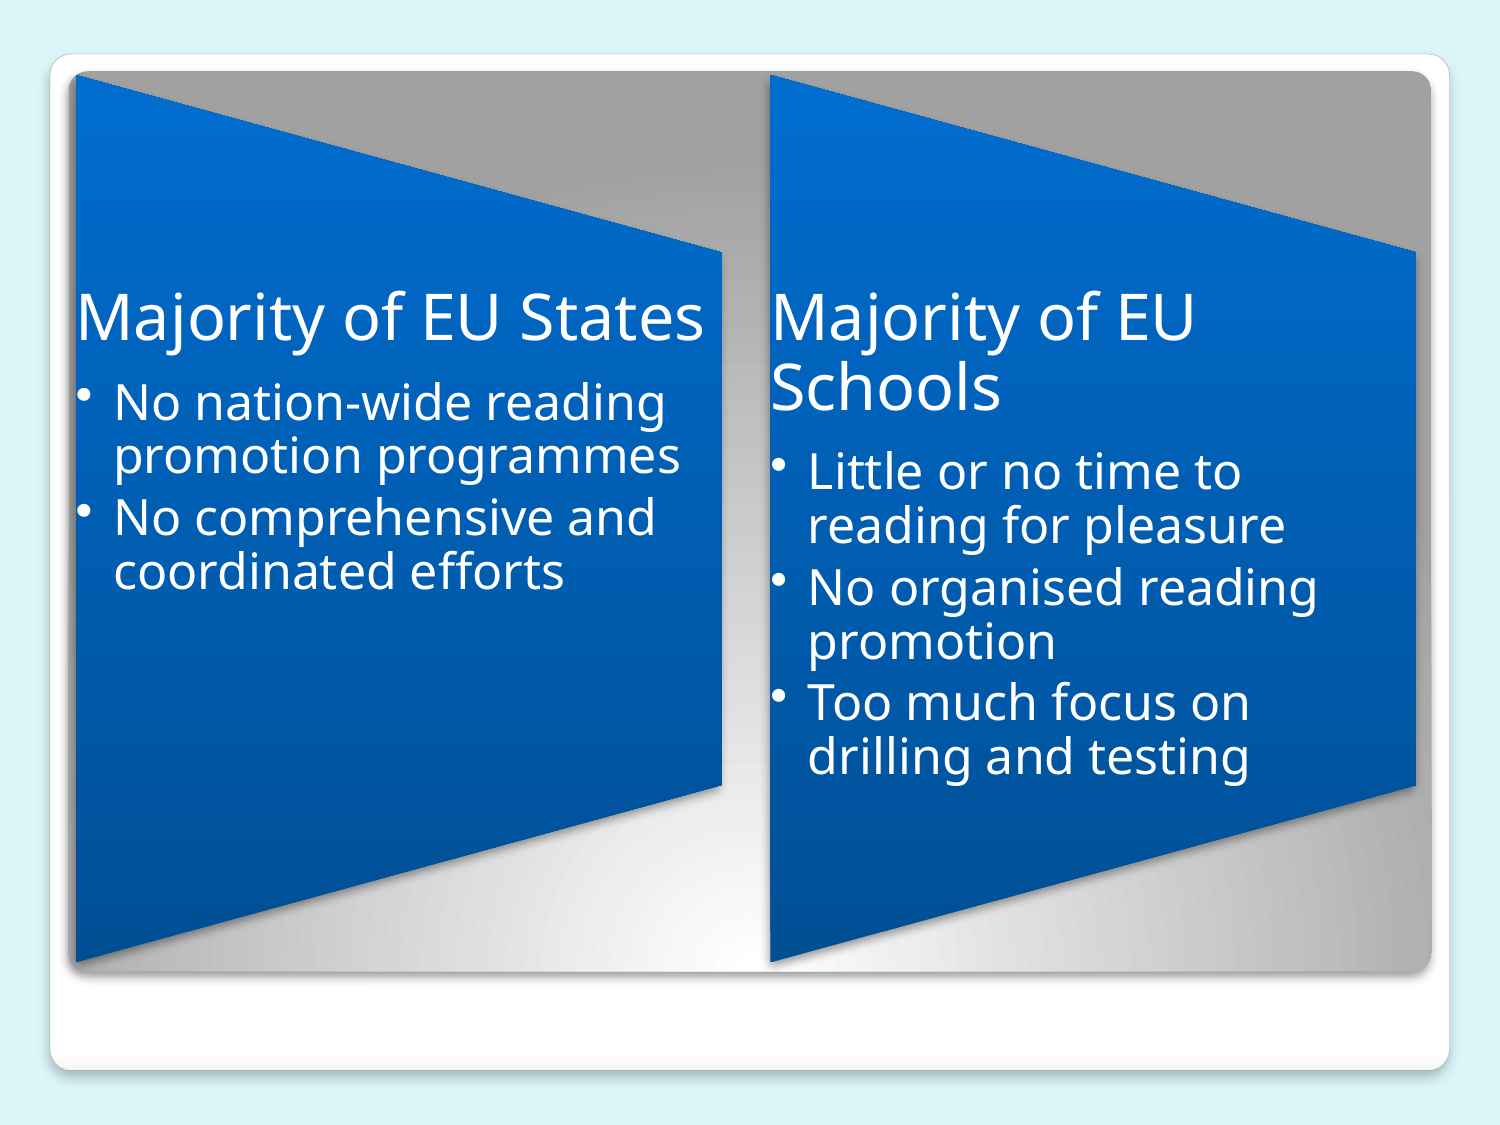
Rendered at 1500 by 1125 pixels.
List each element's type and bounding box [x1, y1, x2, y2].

list [74, 74, 1418, 963]
